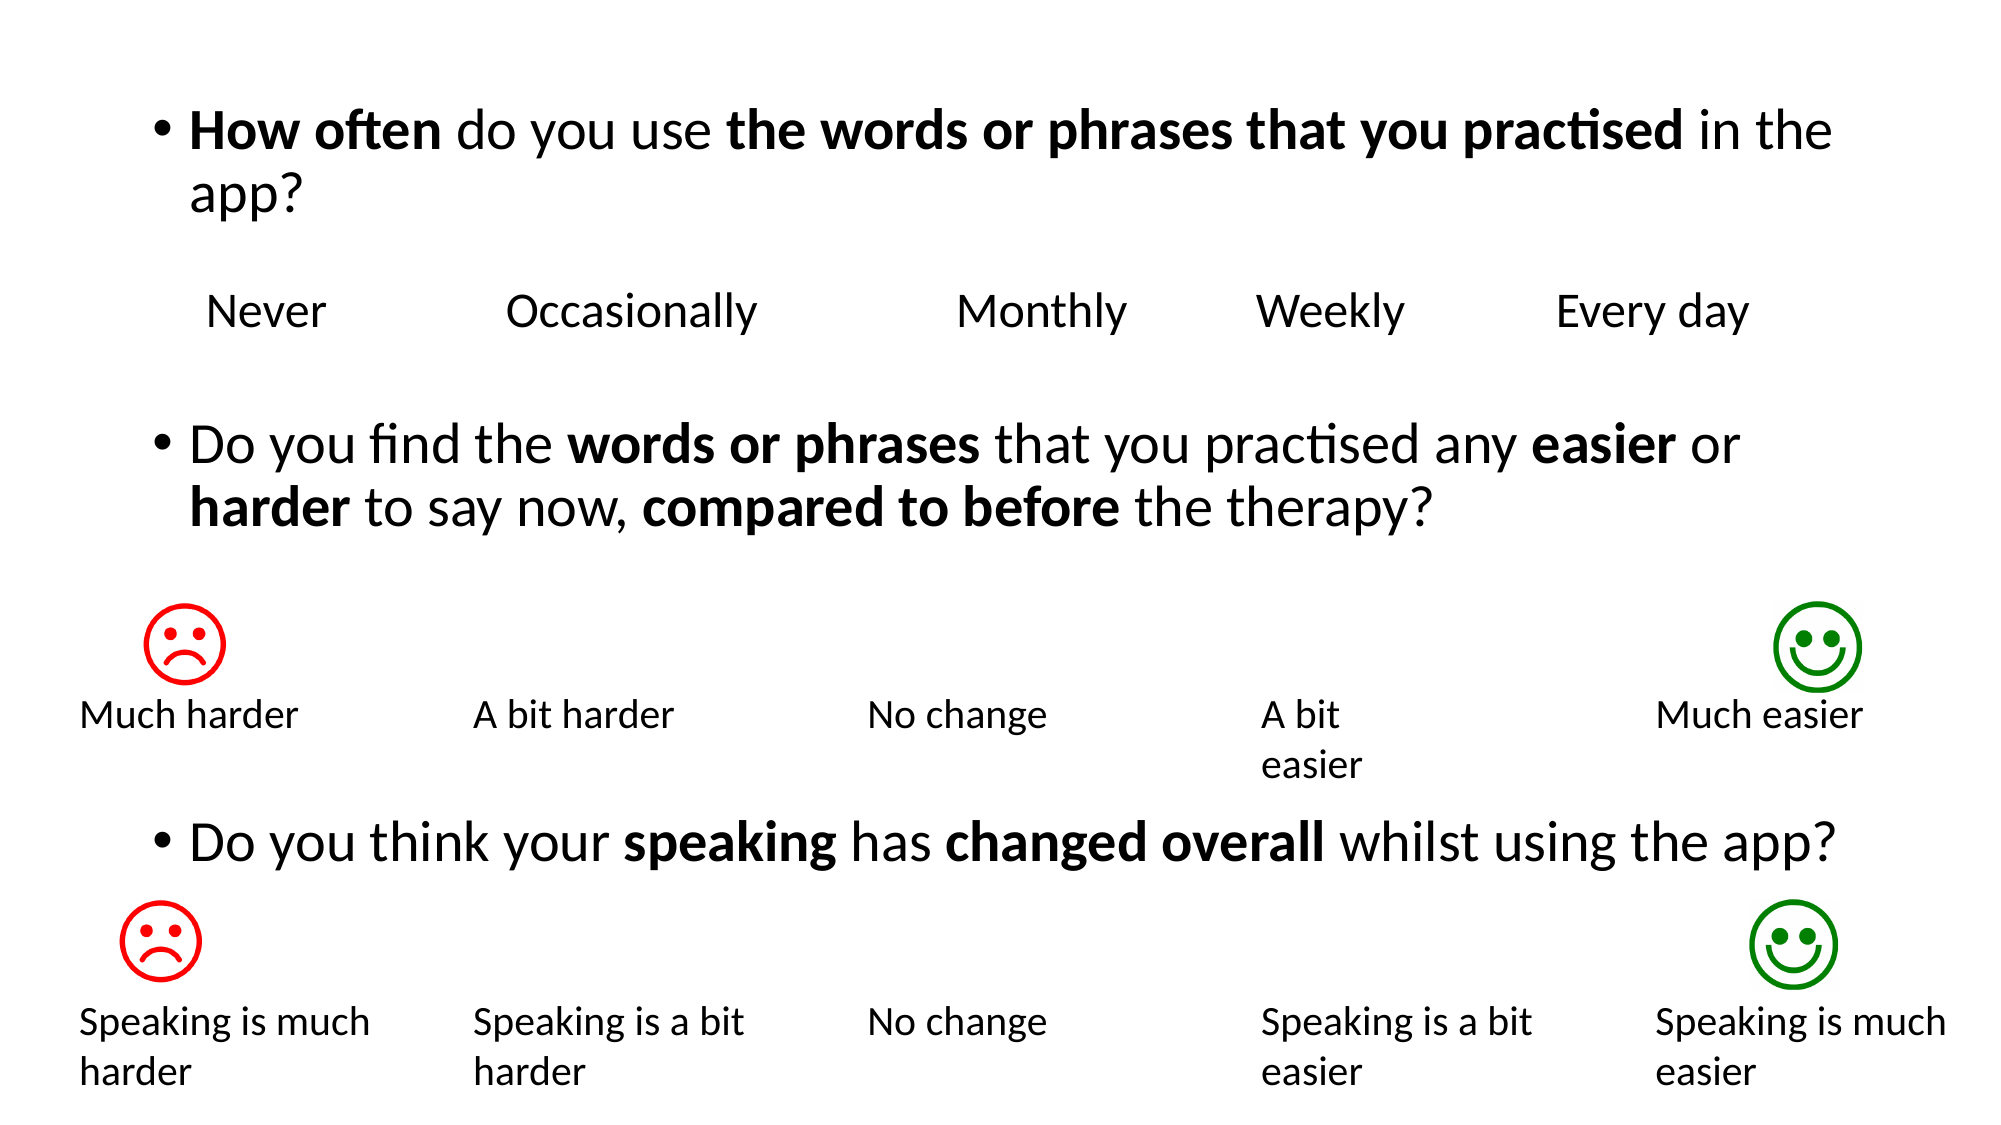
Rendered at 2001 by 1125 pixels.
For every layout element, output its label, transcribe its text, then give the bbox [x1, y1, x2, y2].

list How often do you use the words or phrases that you practised in the app? Do you find the words or phrases that you practised any easier or harder to say now, compared to before the therapy? Do you think your speaking has changed overall whilst using the app? [137, 91, 1863, 679]
picture [131, 598, 238, 690]
picture [107, 895, 214, 987]
picture [1748, 899, 1839, 990]
picture [1771, 601, 1863, 693]
list How often do you use the words or phrases that you practised in the app? Do you find the words or phrases that you practised any easier or harder to say now, compared to before the therapy? Do you think your speaking has changed overall whilst using the app? [137, 840, 1863, 986]
text_box Speaking is much harder Speaking is a bit harder No change Speaking is a bit easier Speaking is much easier [64, 986, 2000, 1125]
text_box Much harder A bit harder No change A bit easier Much easier [64, 679, 2000, 840]
text_box Never Occasionally Monthly Weekly Every day [191, 270, 1893, 405]
